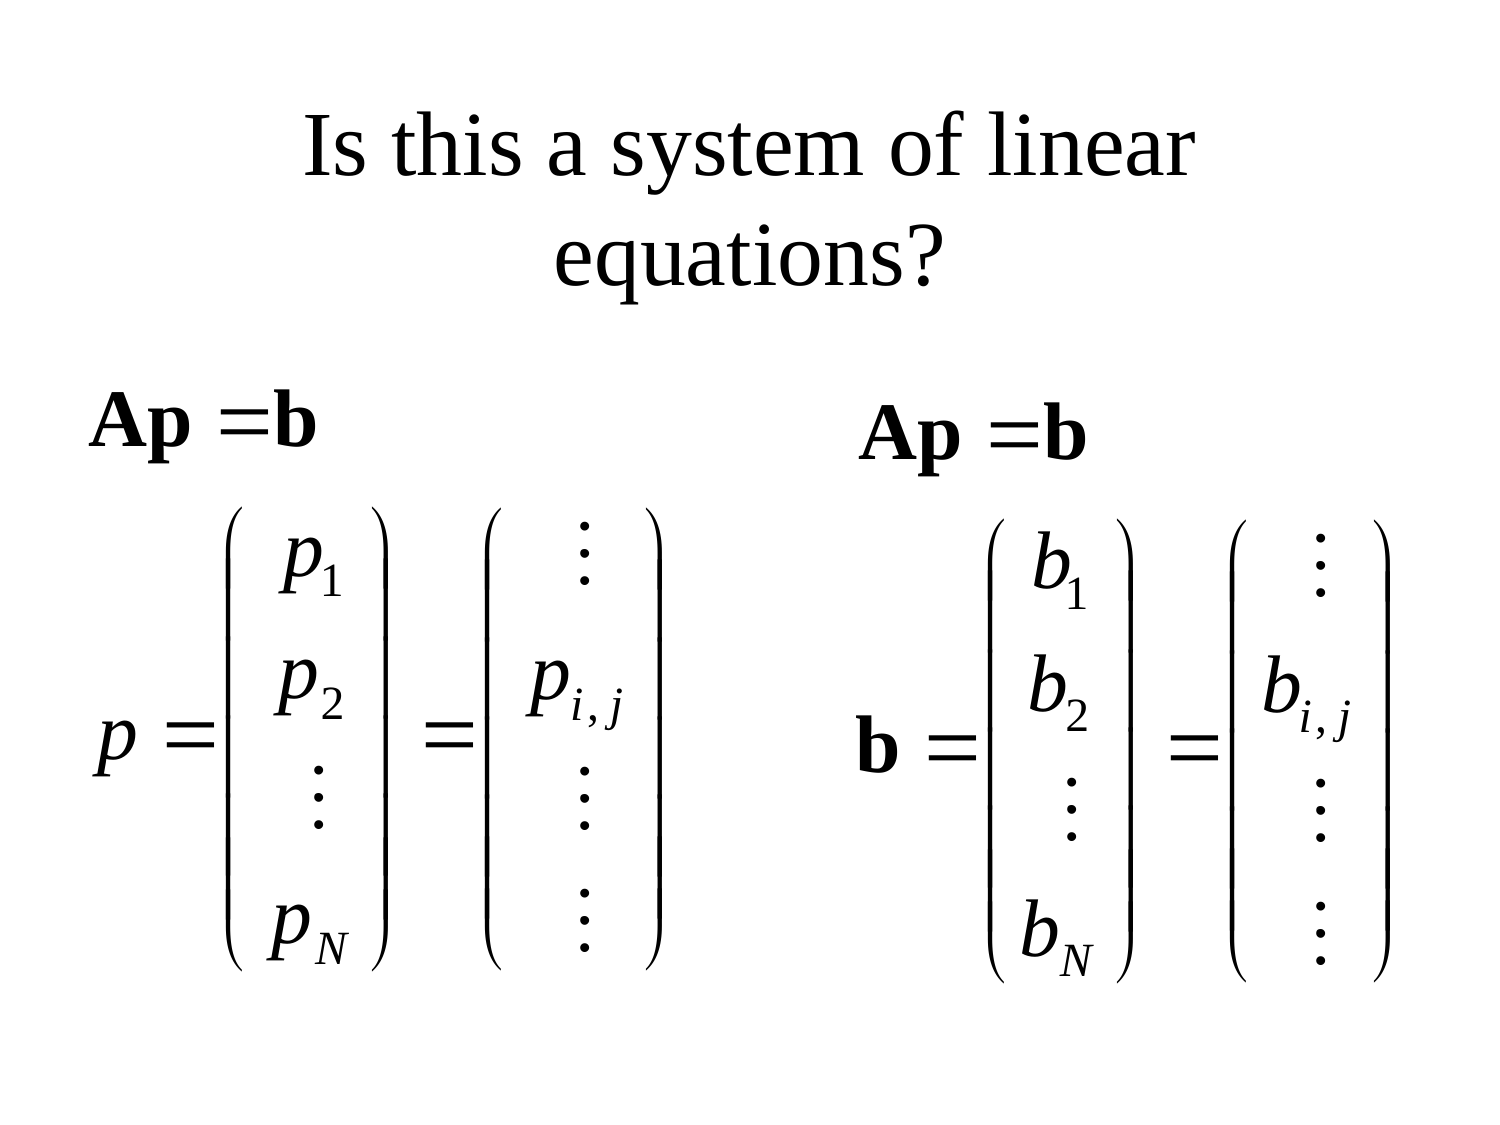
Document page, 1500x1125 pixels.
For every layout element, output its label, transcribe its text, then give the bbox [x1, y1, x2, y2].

title Is this a system of linear equations? [112, 99, 1388, 288]
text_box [74, 374, 688, 988]
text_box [845, 387, 1418, 1001]
